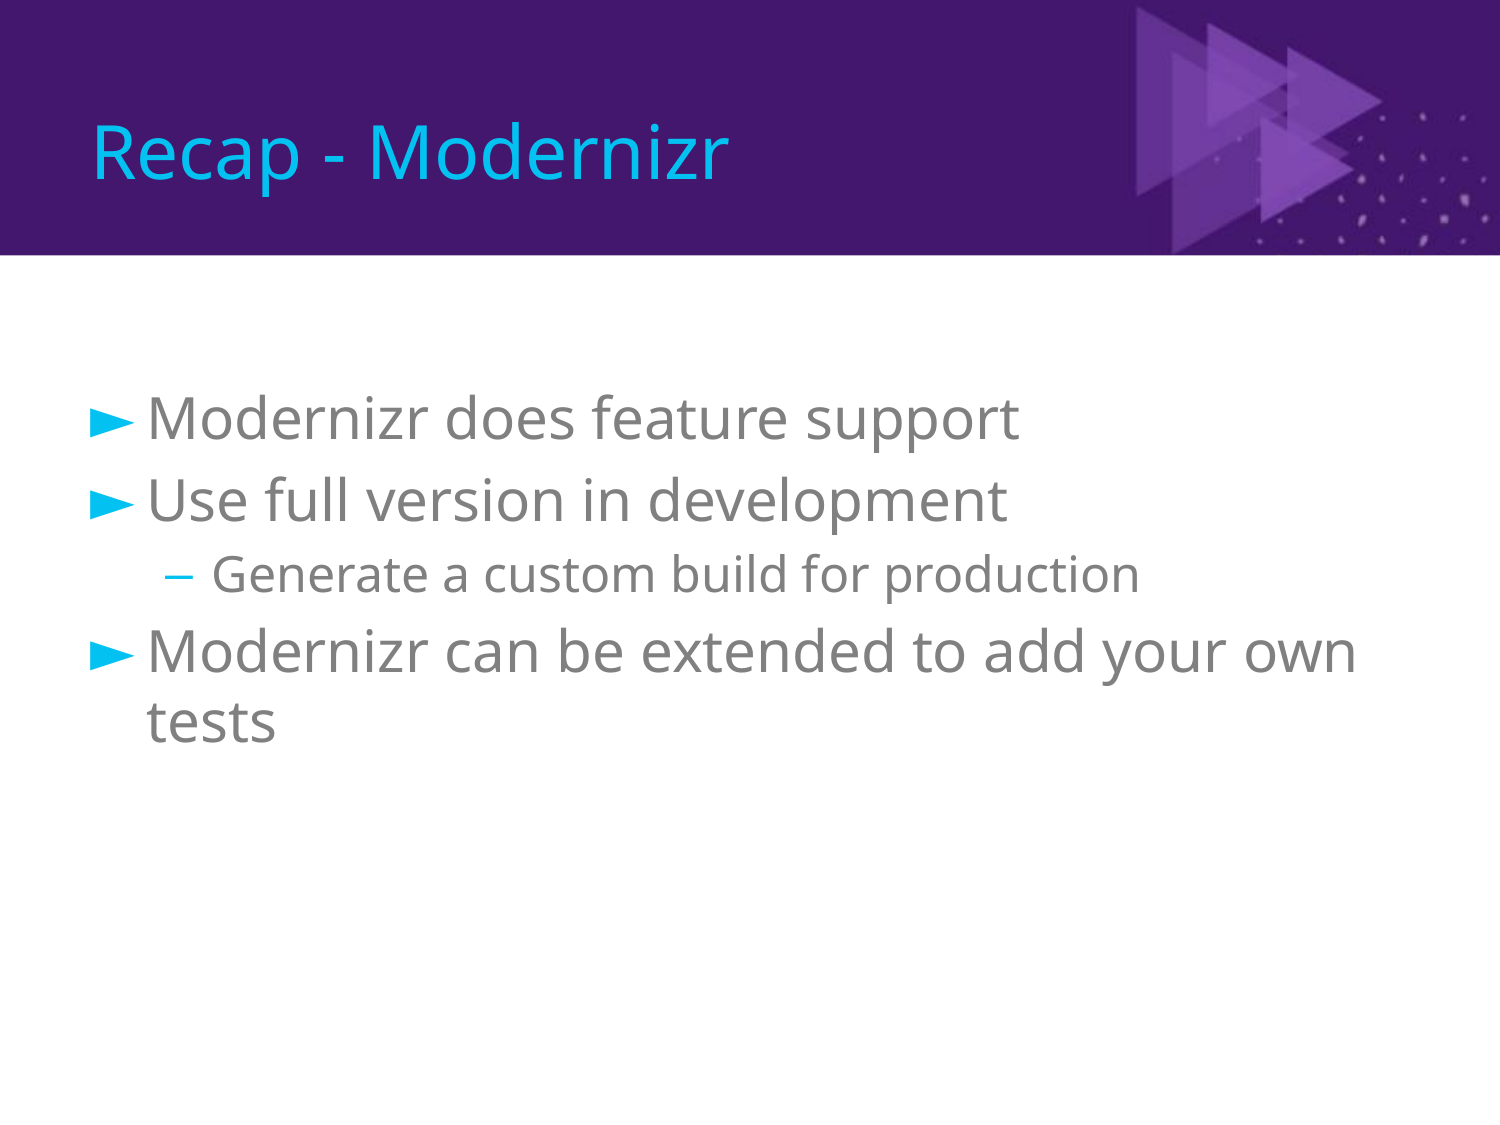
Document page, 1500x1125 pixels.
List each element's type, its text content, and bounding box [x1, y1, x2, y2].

list Modernizr does feature support Use full version in development Generate a custom build for production Modernizr can be extended to add your own tests [75, 373, 1425, 1005]
title Recap - Modernizr [75, 56, 1425, 244]
picture [0, 0, 1500, 255]
